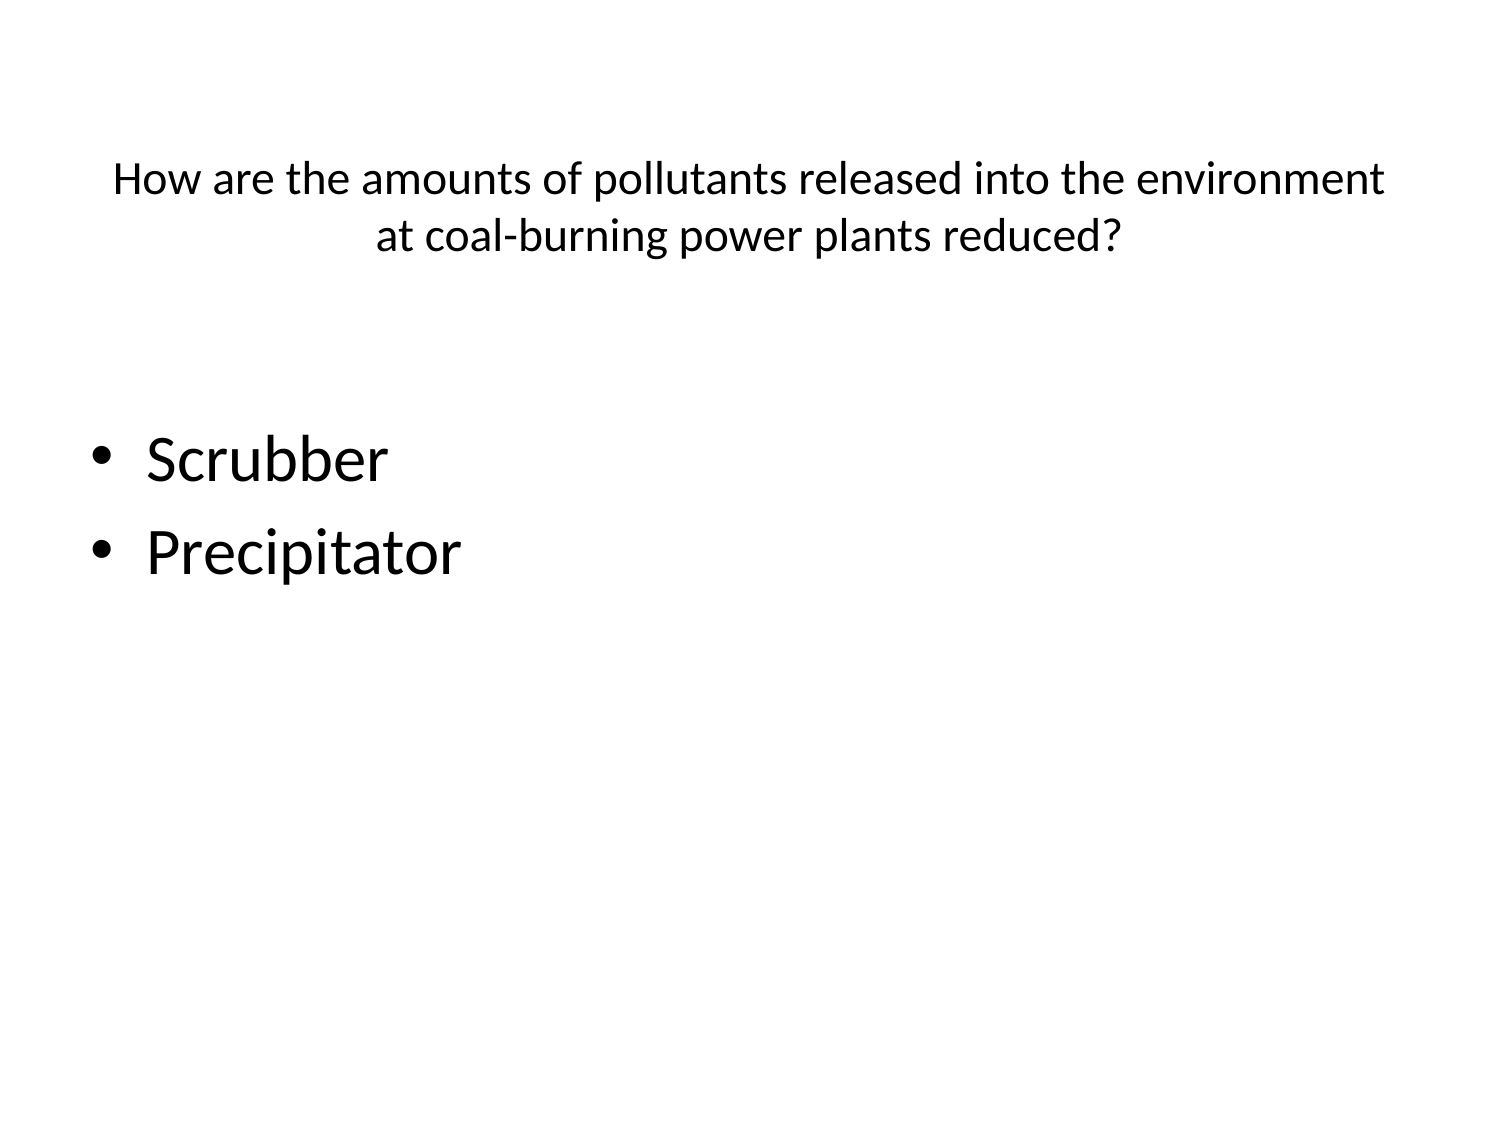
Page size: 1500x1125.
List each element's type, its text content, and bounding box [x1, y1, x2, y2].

list Scrubber Precipitator [75, 407, 1425, 1005]
title How are the amounts of pollutants released into the environment at coal-burning power plants reduced? [75, 138, 1425, 327]
